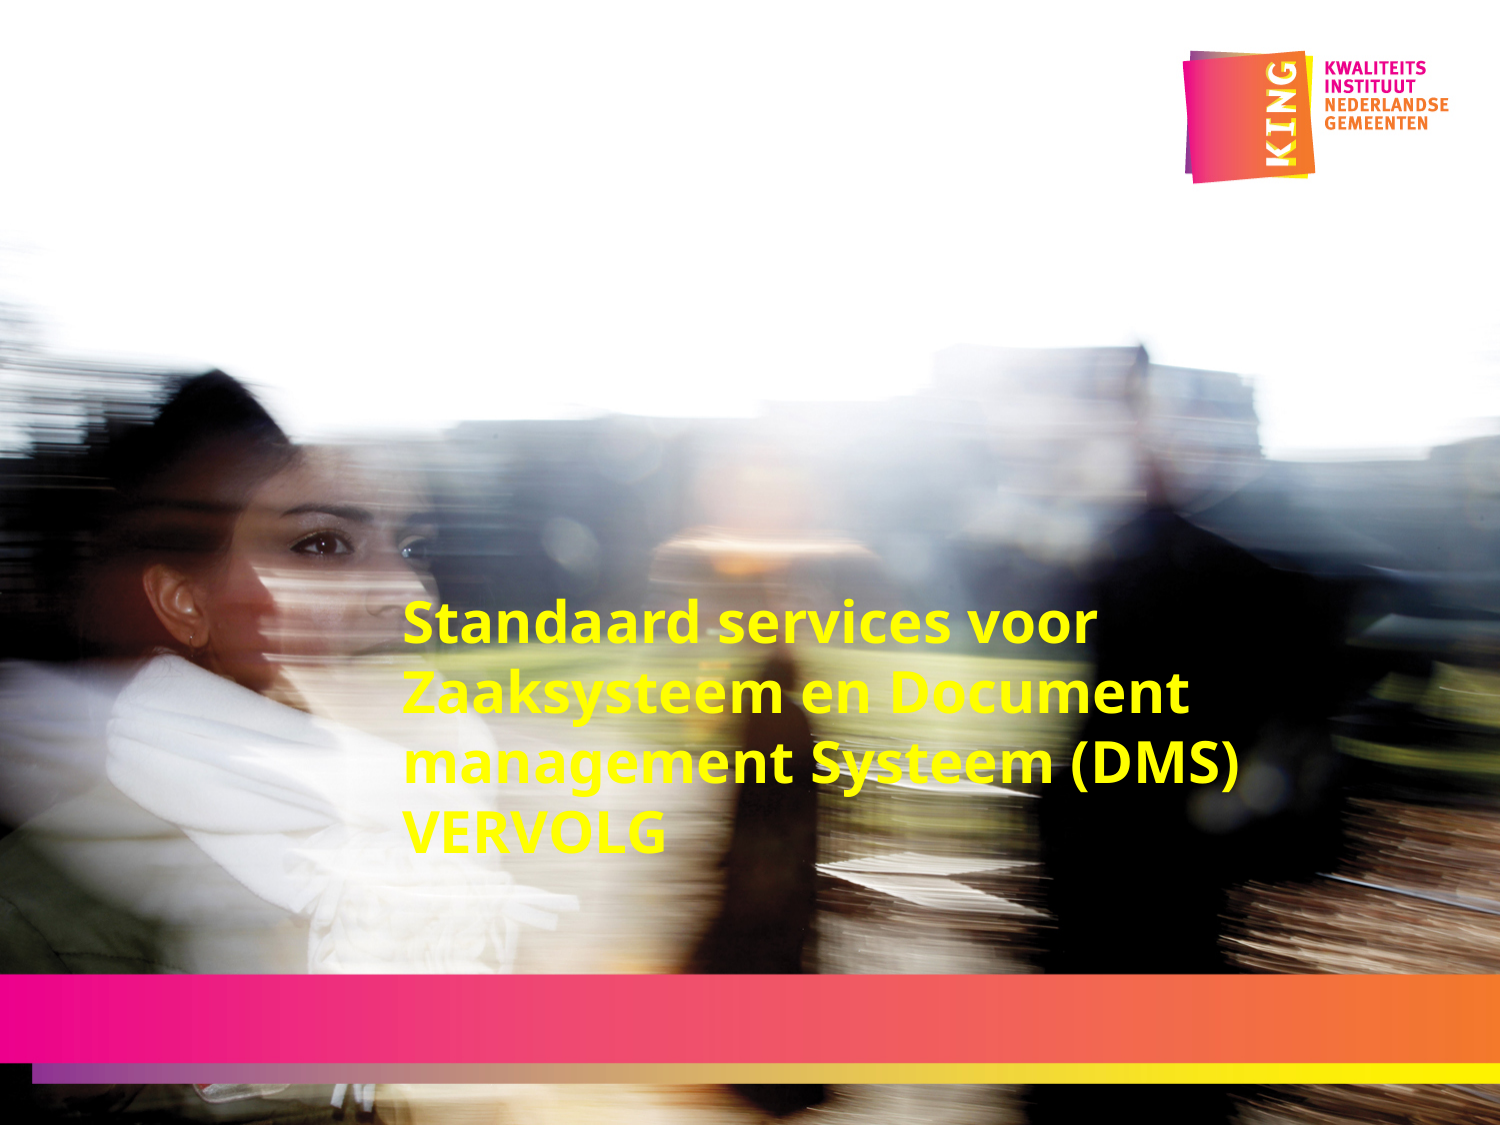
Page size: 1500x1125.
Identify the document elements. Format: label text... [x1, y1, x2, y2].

title Standaard services voor Zaaksysteem en Document management Systeem (DMS) VERVOLG [387, 578, 1474, 791]
slide_number [37, 971, 1500, 1064]
picture [0, 0, 1500, 1125]
